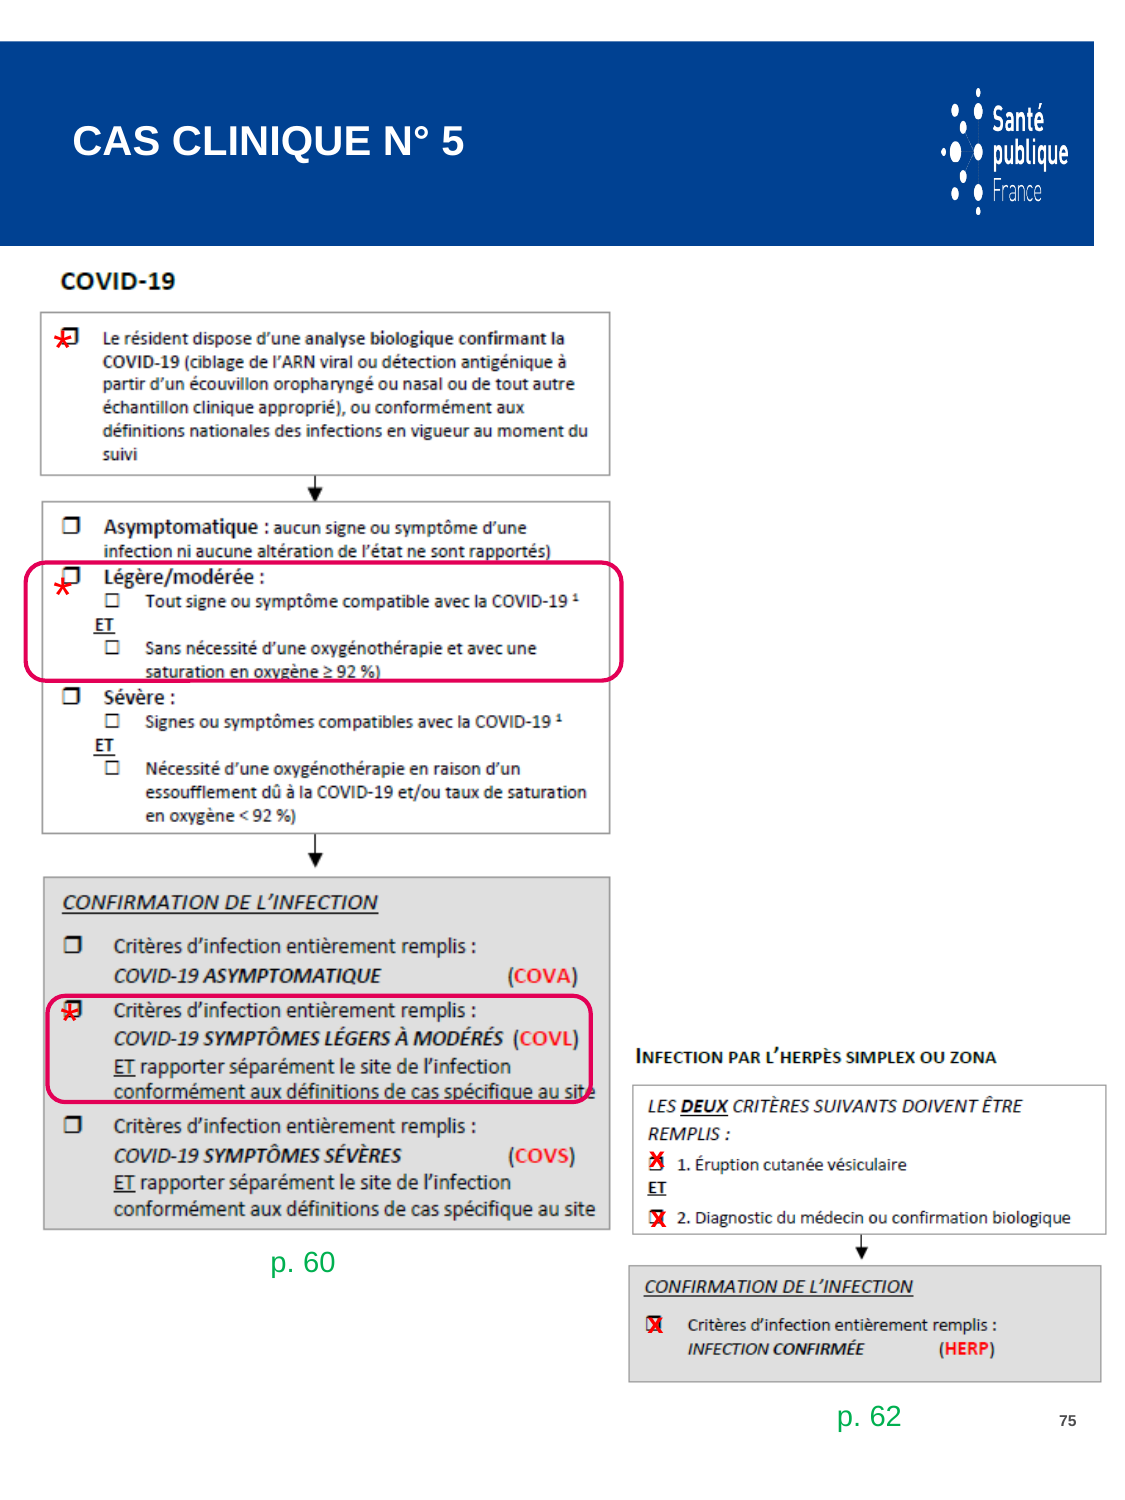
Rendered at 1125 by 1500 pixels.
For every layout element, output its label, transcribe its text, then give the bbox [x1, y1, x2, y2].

title Cas clinique n° 5 [66, 41, 908, 246]
picture [34, 265, 617, 1235]
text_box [621, 1033, 1118, 1442]
text_box p. 60 [255, 1244, 351, 1286]
text_box [23, 568, 29, 676]
picture [941, 88, 1068, 215]
